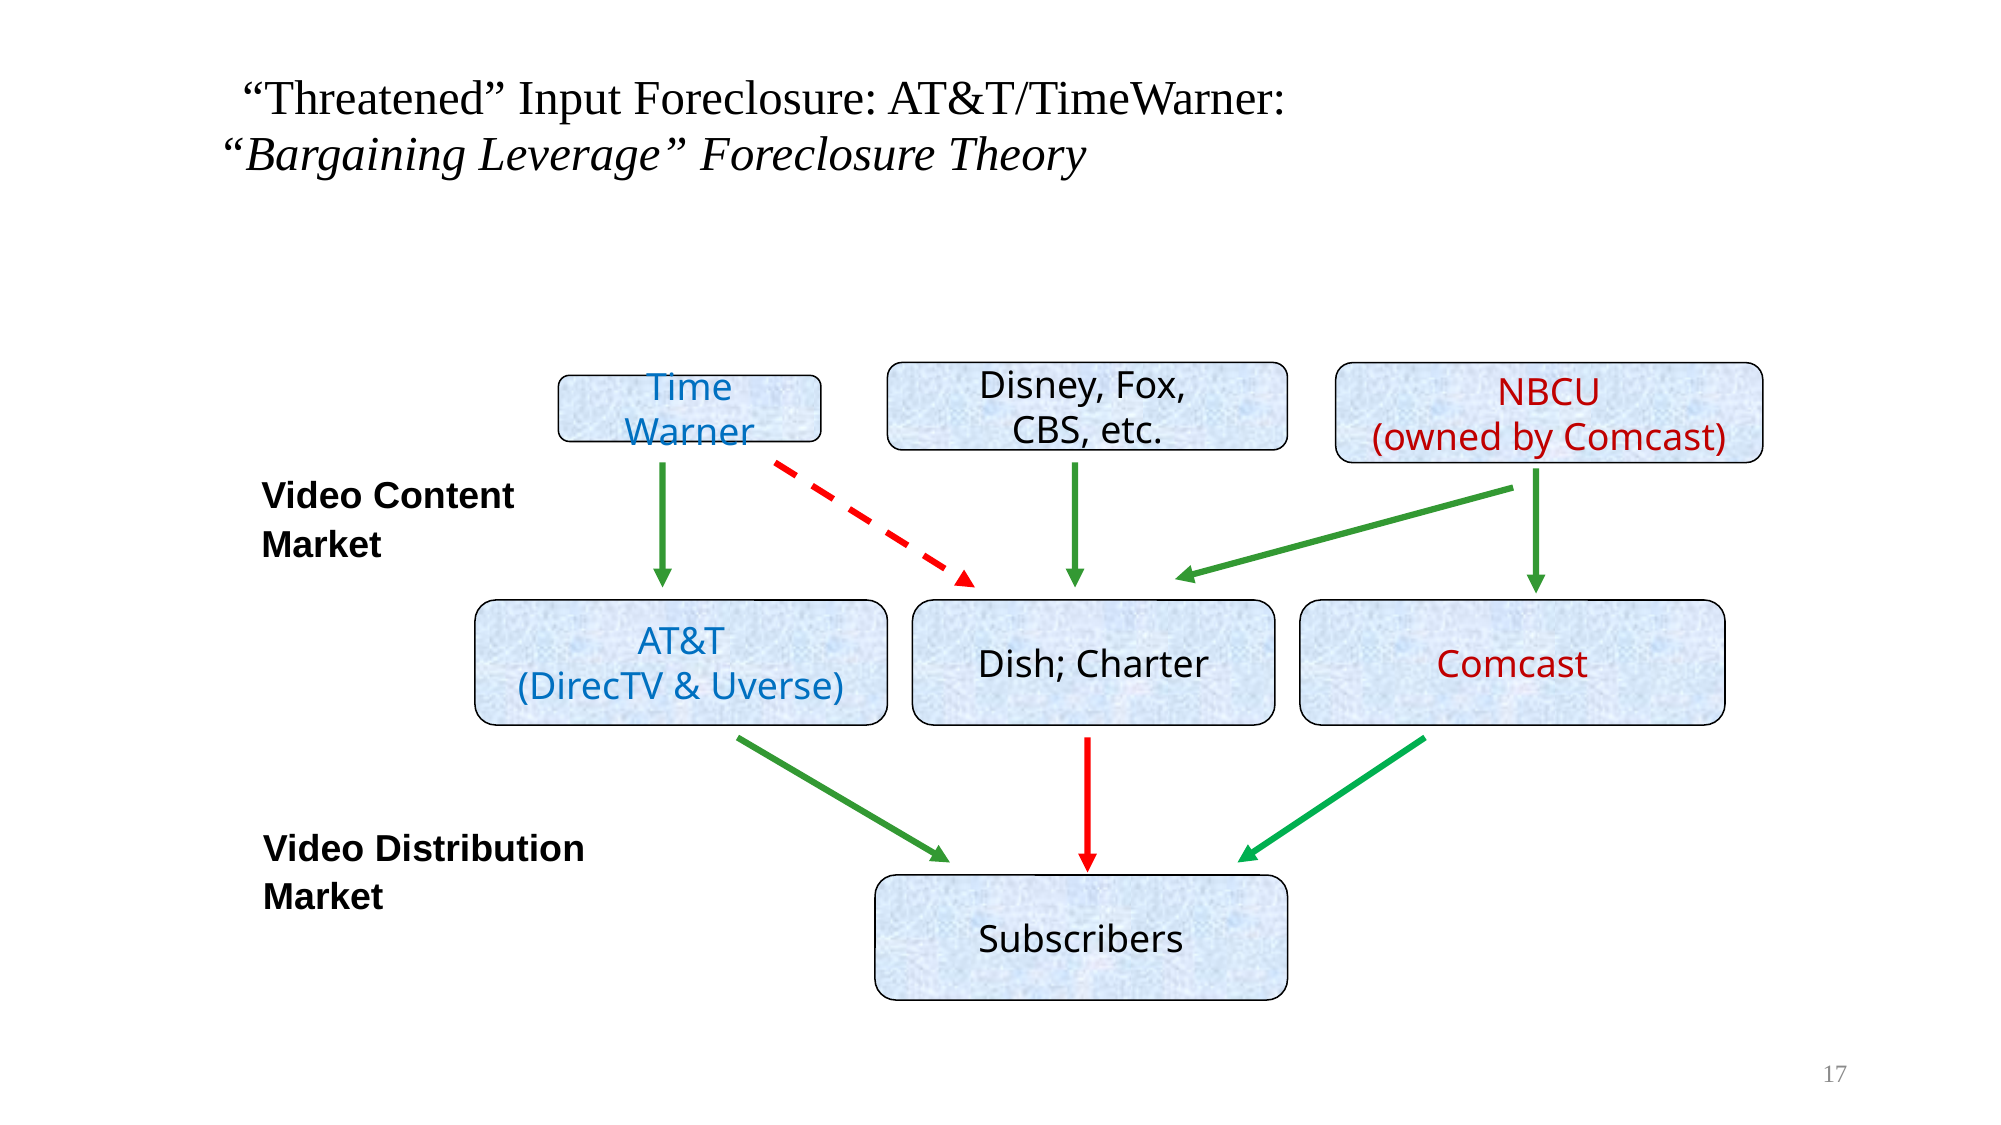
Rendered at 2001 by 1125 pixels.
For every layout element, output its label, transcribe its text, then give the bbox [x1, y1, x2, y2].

text_box [1174, 487, 1514, 582]
text_box Time Warner [558, 375, 821, 442]
title “Threatened” Input Foreclosure: AT&T/TimeWarner: “Bargaining Leverage” Foreclosure Theory [203, 61, 1747, 250]
text_box AT&T (DirecTV & Uverse) [474, 599, 888, 726]
text_box [1529, 468, 1543, 594]
text_box [961, 575, 976, 588]
text_box [1237, 737, 1426, 863]
text_box Subscribers [874, 874, 1288, 1001]
text_box NBCU (owned by Comcast) [1335, 362, 1763, 463]
text_box Comcast [1299, 599, 1726, 726]
text_box [656, 462, 669, 588]
text_box Video Distribution Market [248, 816, 601, 925]
slide_number 17 [1412, 1042, 1863, 1103]
text_box Disney, Fox, CBS, etc. [887, 362, 1288, 450]
text_box Video Content Market [246, 463, 566, 573]
text_box [1068, 462, 1082, 588]
text_box [737, 737, 950, 863]
text_box Dish; Charter [912, 599, 1275, 726]
text_box [1081, 737, 1094, 873]
